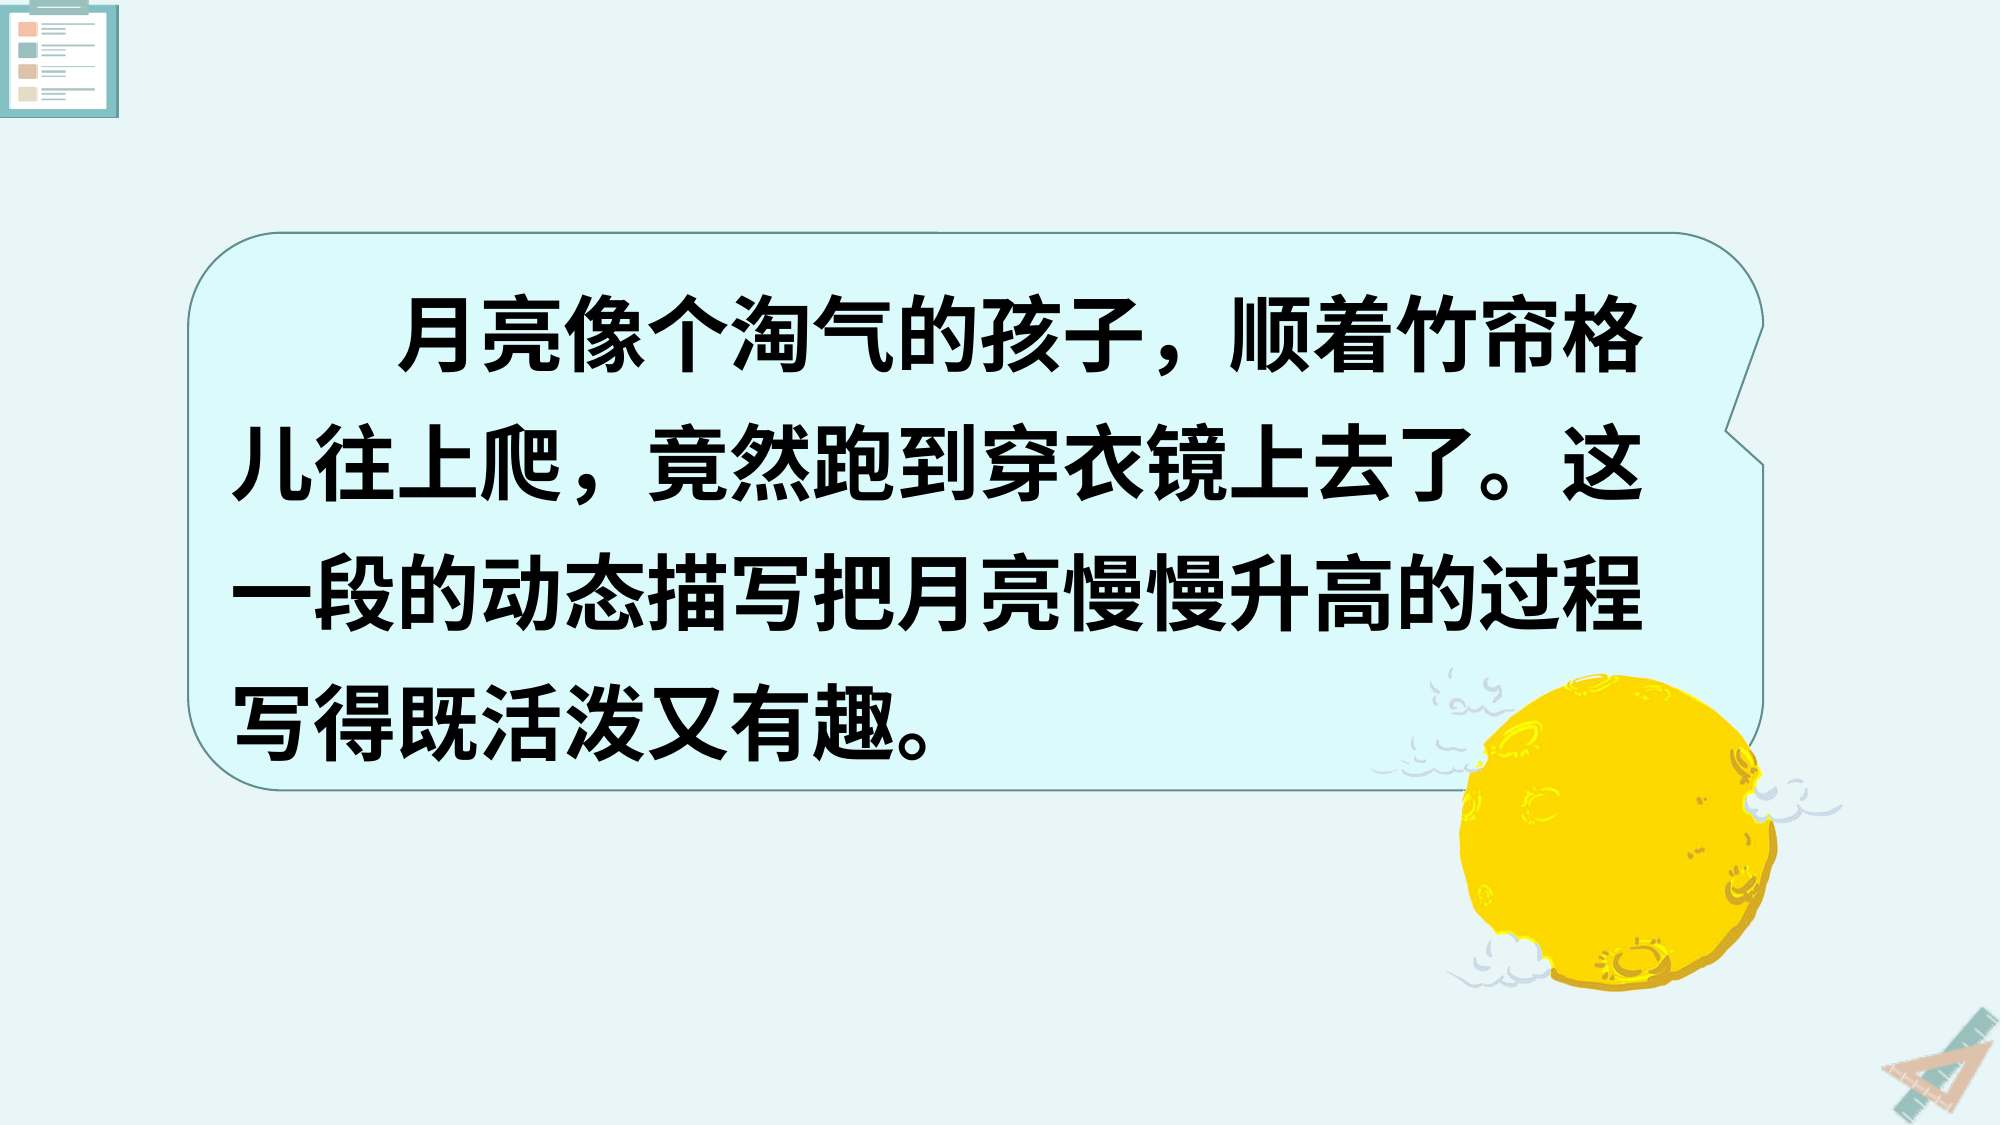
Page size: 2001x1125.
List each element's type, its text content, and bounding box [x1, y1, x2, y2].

picture [0, 0, 119, 119]
picture [1881, 1006, 2000, 1125]
picture [1358, 658, 1858, 1017]
text_box 月亮像个淘气的孩子，顺着竹帘格儿往上爬，竟然跑到穿衣镜上去了。这一段的动态描写把月亮慢慢升高的过程写得既活泼又有趣。 [187, 231, 1765, 792]
